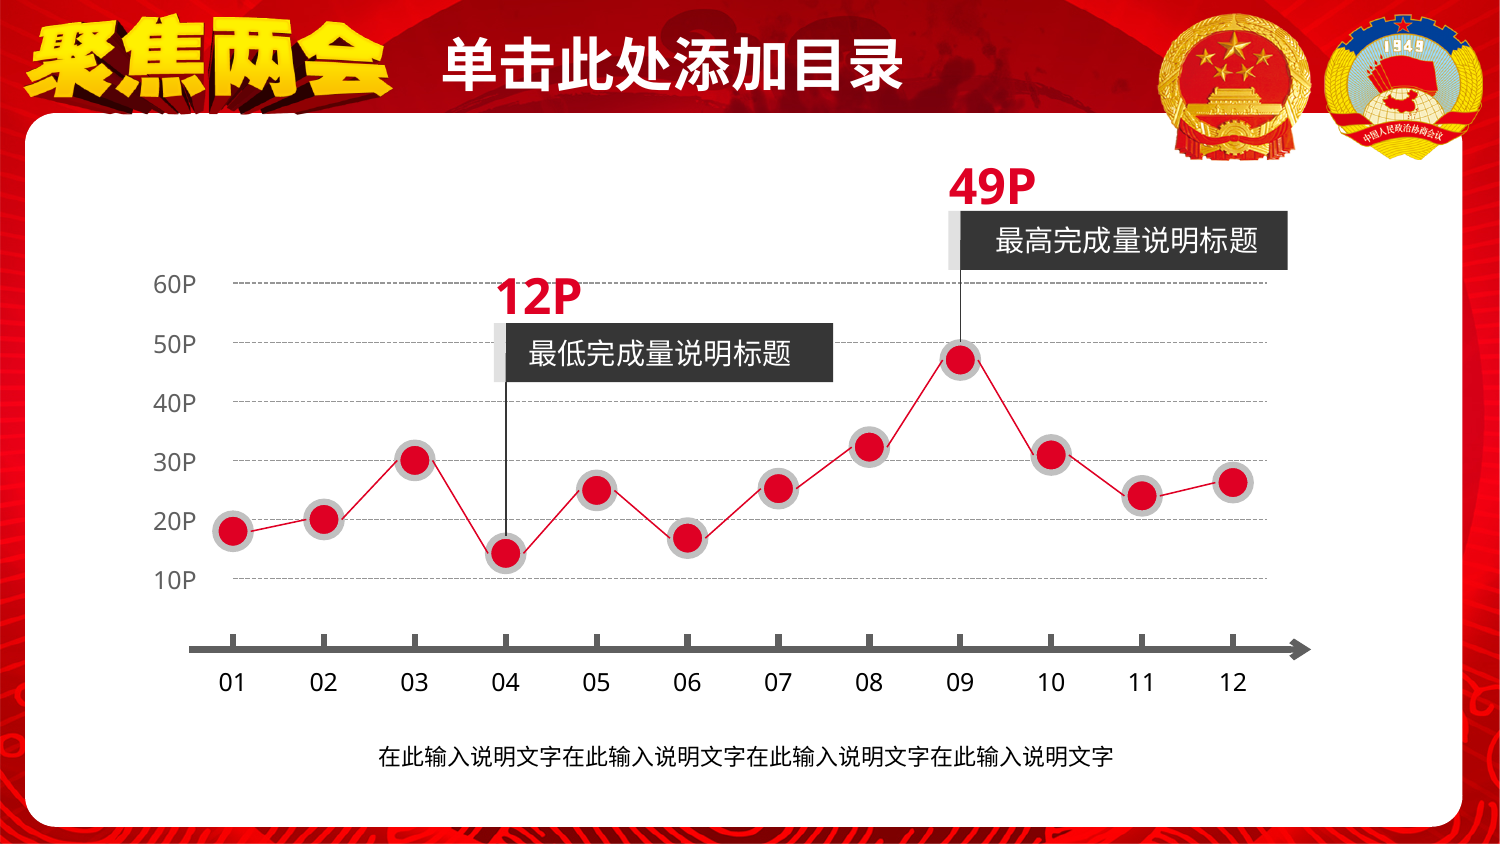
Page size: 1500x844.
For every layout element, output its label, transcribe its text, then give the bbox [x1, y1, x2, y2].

text_box 在此输入说明文字在此输入说明文字在此输入说明文字在此输入说明文字 [266, 731, 1228, 809]
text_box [930, 146, 1313, 328]
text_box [475, 256, 846, 522]
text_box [215, 342, 1251, 572]
picture [0, 0, 1500, 844]
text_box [137, 261, 1312, 705]
